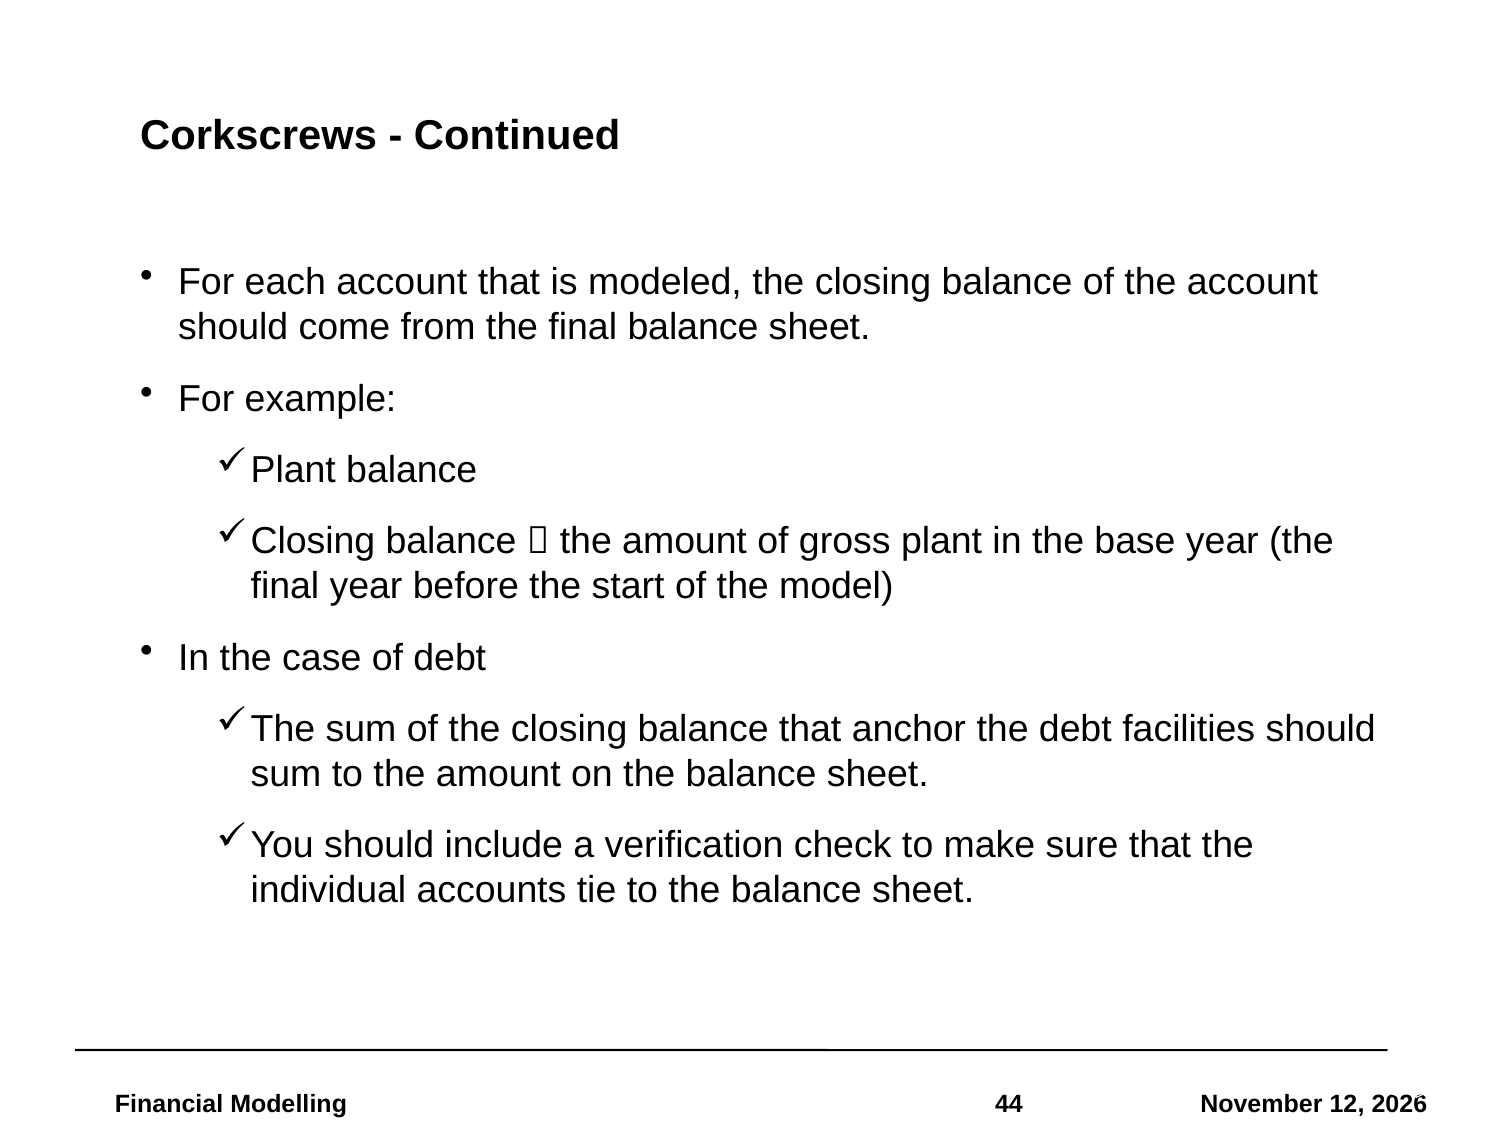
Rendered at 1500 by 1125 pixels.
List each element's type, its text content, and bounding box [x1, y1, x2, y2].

list For each account that is modeled, the closing balance of the account should come from the final balance sheet. For example: Plant balance Closing balance  the amount of gross plant in the base year (the final year before the start of the model) In the case of debt The sum of the closing balance that anchor the debt facilities should sum to the amount on the balance sheet. You should include a verification check to make sure that the individual accounts tie to the balance sheet. [124, 249, 1413, 1001]
title Corkscrews - Continued [124, 99, 1413, 226]
